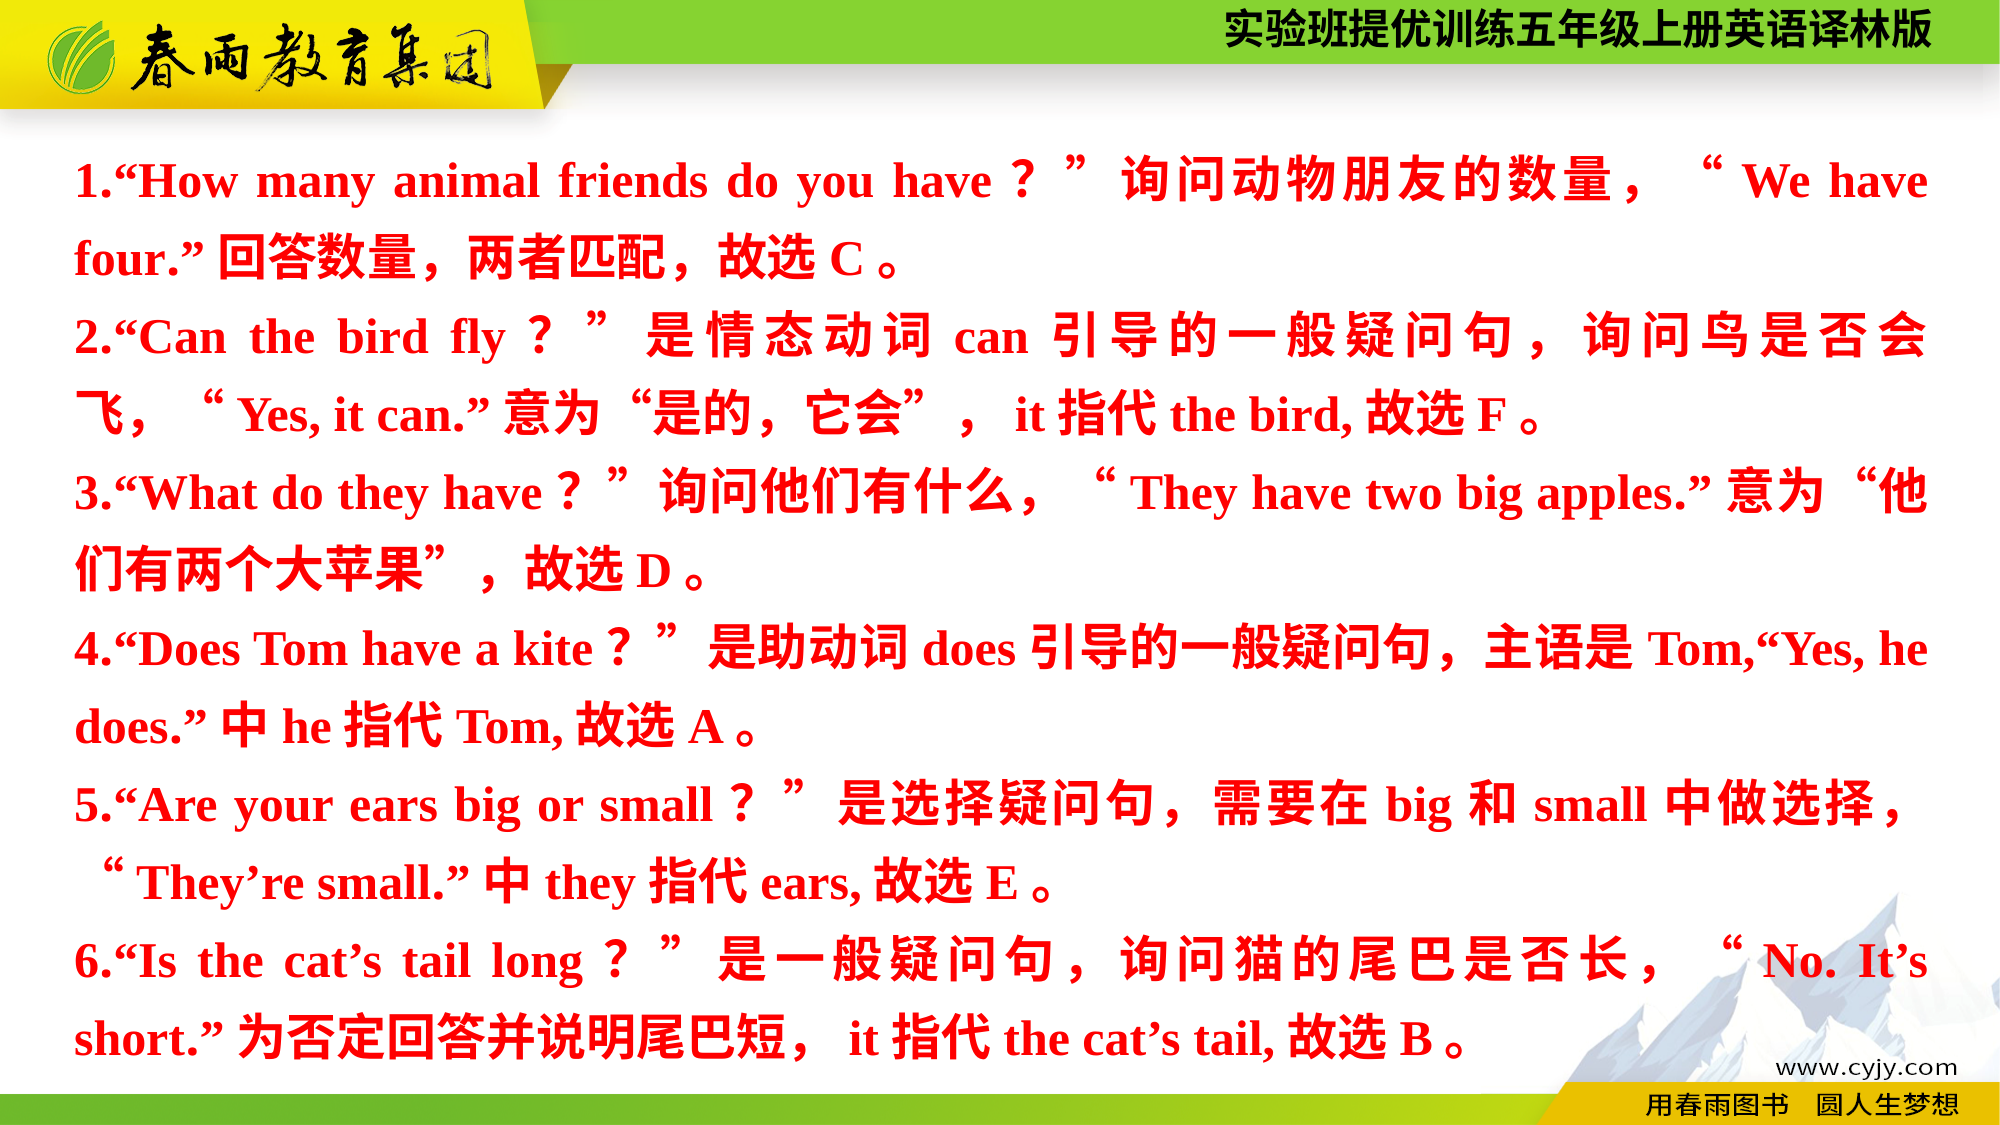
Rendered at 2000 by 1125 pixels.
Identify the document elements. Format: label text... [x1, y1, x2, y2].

picture [0, 0, 2000, 1125]
list 1.“How many animal friends do you have？”询问动物朋友的数量，“We have four.”回答数量，两者匹配，故选C。 2.“Can the bird fly？”是情态动词can引导的一般疑问句，询问鸟是否会飞，“Yes, it can.”意为“是的，它会”，it指代the bird,故选F。 3.“What do they have？”询问他们有什么，“They have two big apples.”意为“他们有两个大苹果”，故选D。 4.“Does Tom have a kite？”是助动词does引导的一般疑问句，主语是Tom,“Yes, he does.”中he指代Tom,故选A。 5.“Are your ears big or small？”是选择疑问句，需要在big和small中做选择，“They’re small.”中they指代ears,故选E。 6.“Is the cat’s tail long？”是一般疑问句，询问猫的尾巴是否长，“No. It’s short.”为否定回答并说明尾巴短，it指代the cat’s tail,故选B。 [59, 122, 1944, 1075]
